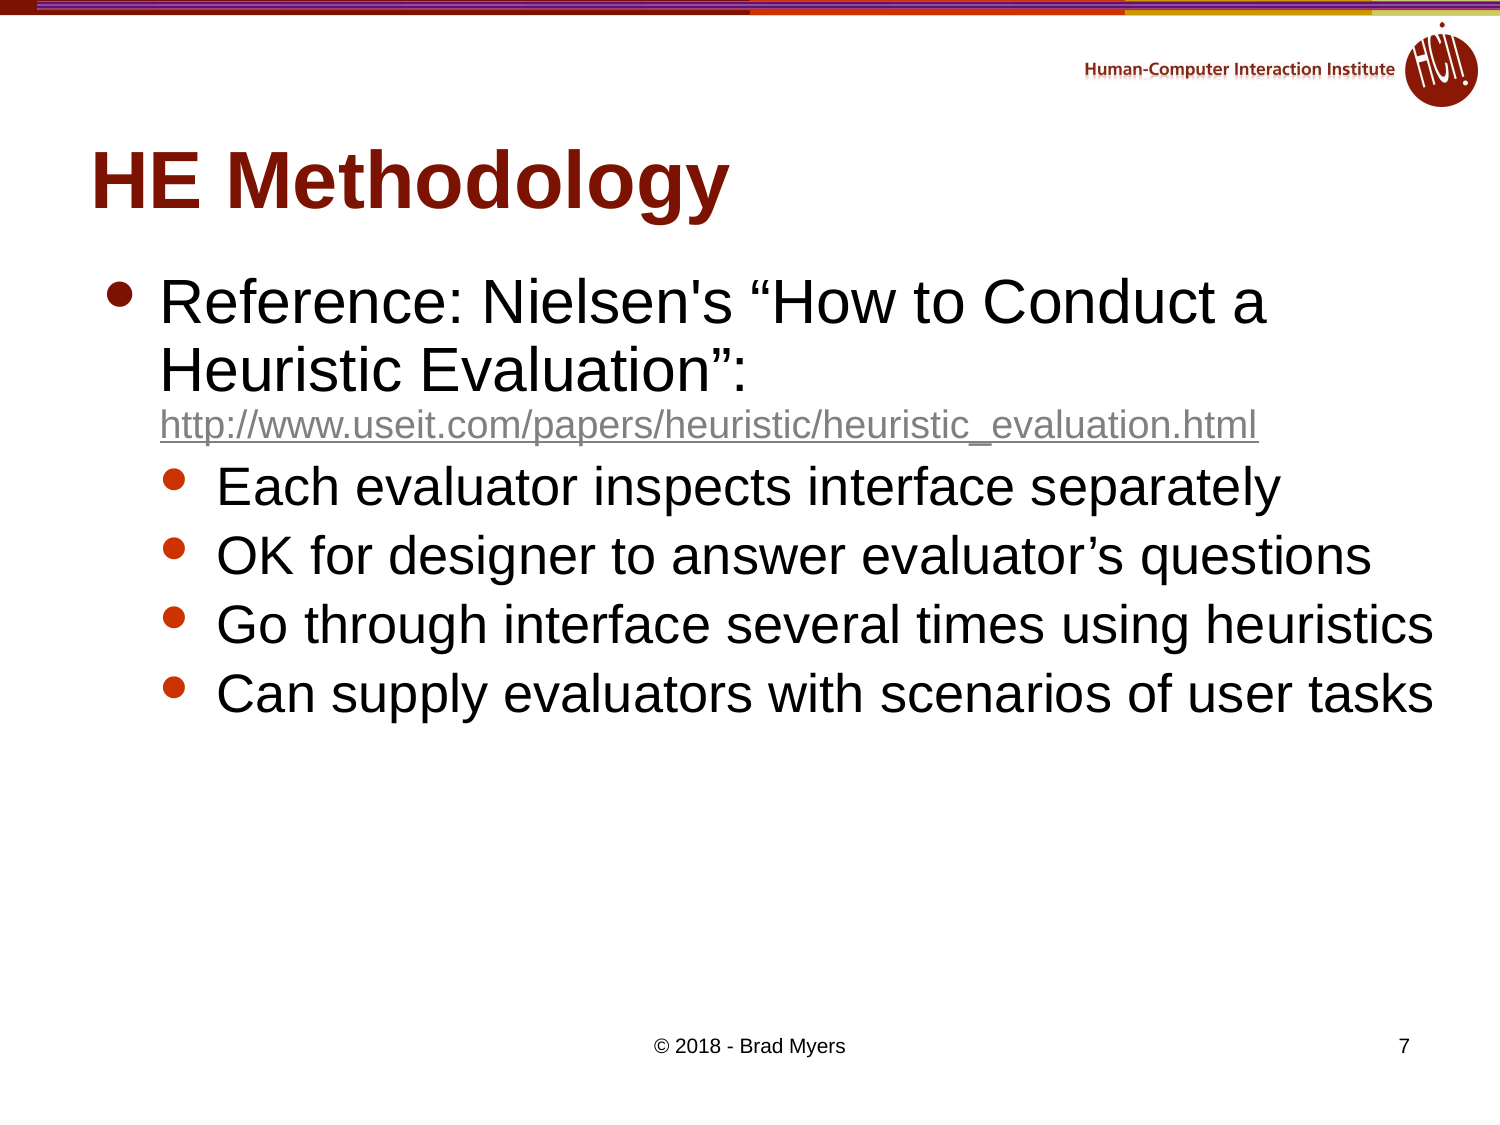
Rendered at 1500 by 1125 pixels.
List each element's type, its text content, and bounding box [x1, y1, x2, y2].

list Reference: Nielsen's “How to Conduct a Heuristic Evaluation”: http://www.useit.com/papers/heuristic/heuristic_evaluation.html Each evaluator inspects interface separately OK for designer to answer evaluator’s questions Go through interface several times using heuristics Can supply evaluators with scenarios of user tasks [88, 262, 1470, 1007]
slide_number 7 [1074, 1024, 1426, 1101]
picture [37, 1, 1500, 10]
footer © 2018 - Brad Myers [512, 1024, 988, 1101]
title HE Methodology [74, 19, 1313, 233]
picture [1313, 22, 1478, 107]
